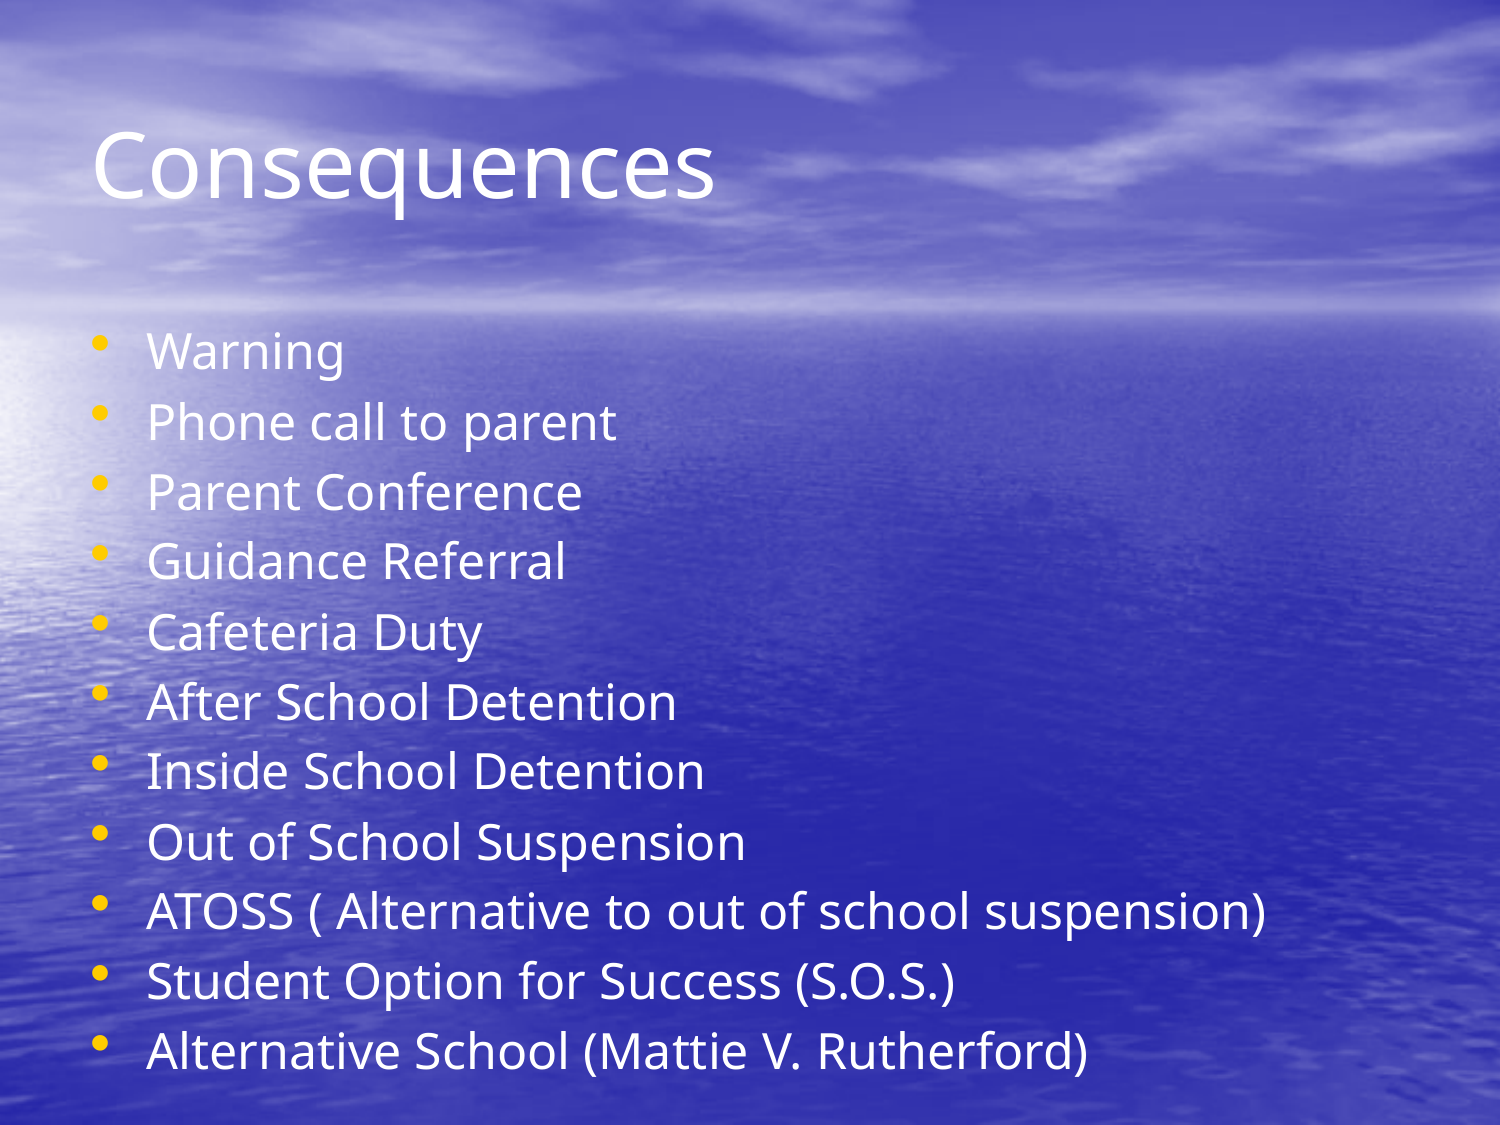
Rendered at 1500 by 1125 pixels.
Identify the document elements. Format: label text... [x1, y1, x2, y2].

list Warning Phone call to parent Parent Conference Guidance Referral Cafeteria Duty After School Detention Inside School Detention Out of School Suspension ATOSS ( Alternative to out of school suspension) Student Option for Success (S.O.S.) Alternative School (Mattie V. Rutherford) [74, 312, 1426, 1101]
title Consequences [74, 47, 1426, 276]
